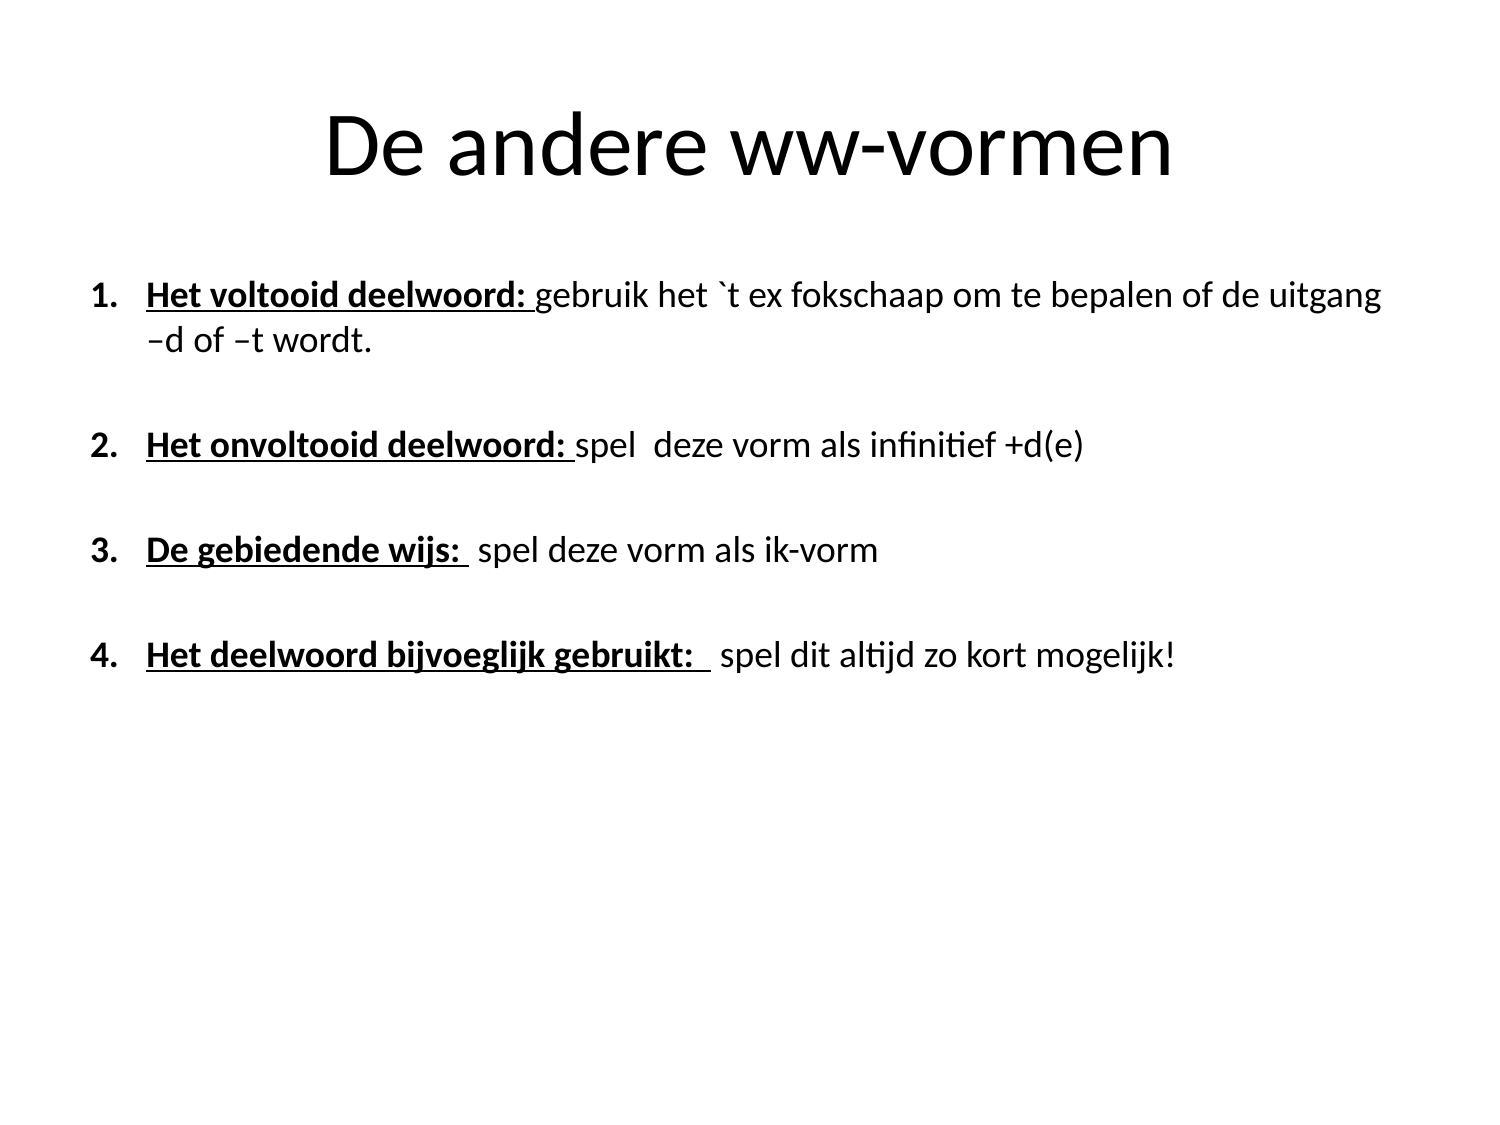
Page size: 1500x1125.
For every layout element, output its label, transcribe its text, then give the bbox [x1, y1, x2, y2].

title De andere ww-vormen [75, 45, 1425, 233]
list Het voltooid deelwoord: gebruik het `t ex fokschaap om te bepalen of de uitgang –d of –t wordt. Het onvoltooid deelwoord: spel deze vorm als infinitief +d(e) De gebiedende wijs: spel deze vorm als ik-vorm Het deelwoord bijvoeglijk gebruikt: spel dit altijd zo kort mogelijk! [75, 262, 1425, 1005]
